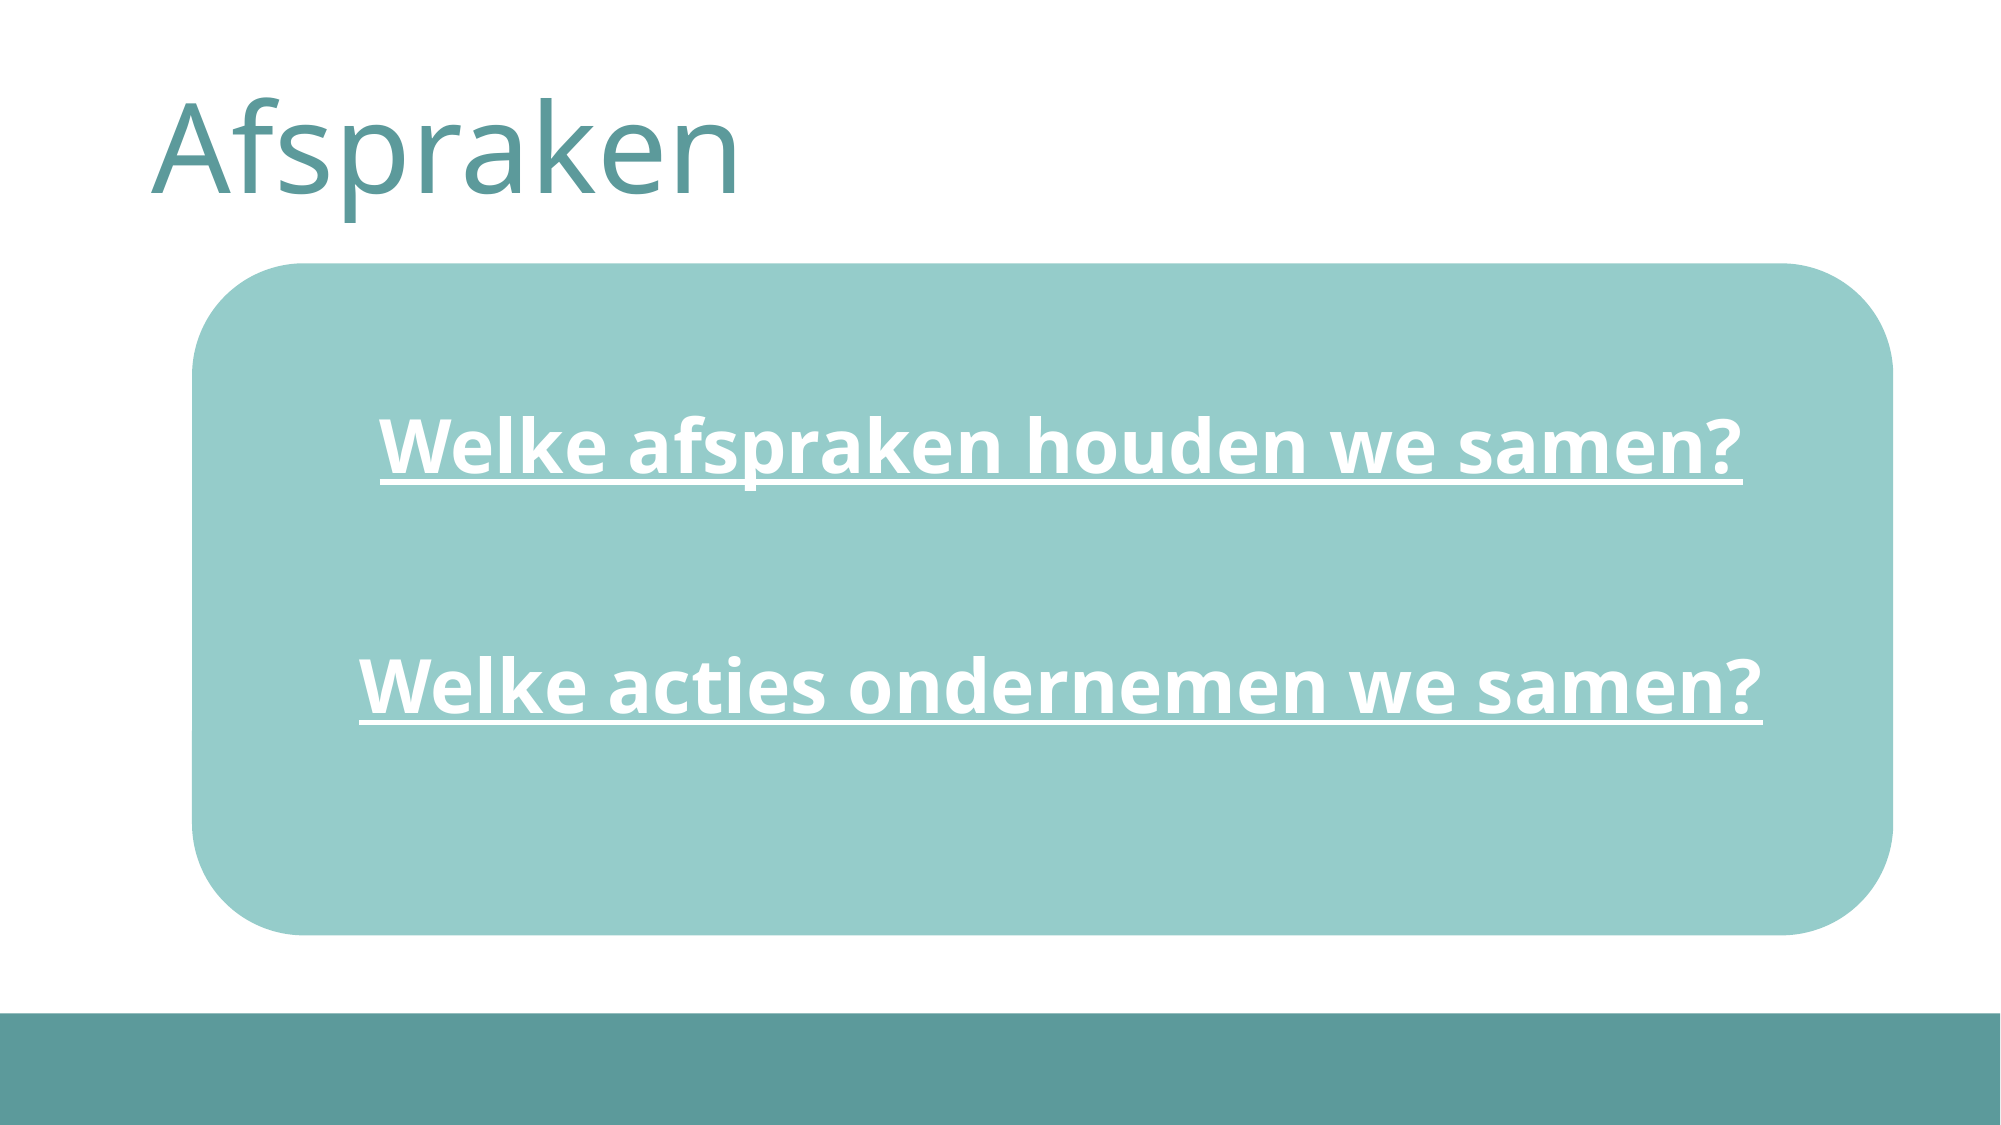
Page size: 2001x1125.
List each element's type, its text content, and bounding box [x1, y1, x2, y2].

title Afspraken [136, 22, 1862, 229]
text_box Welke afspraken houden we samen? Welke acties ondernemen we samen? [190, 262, 1895, 937]
